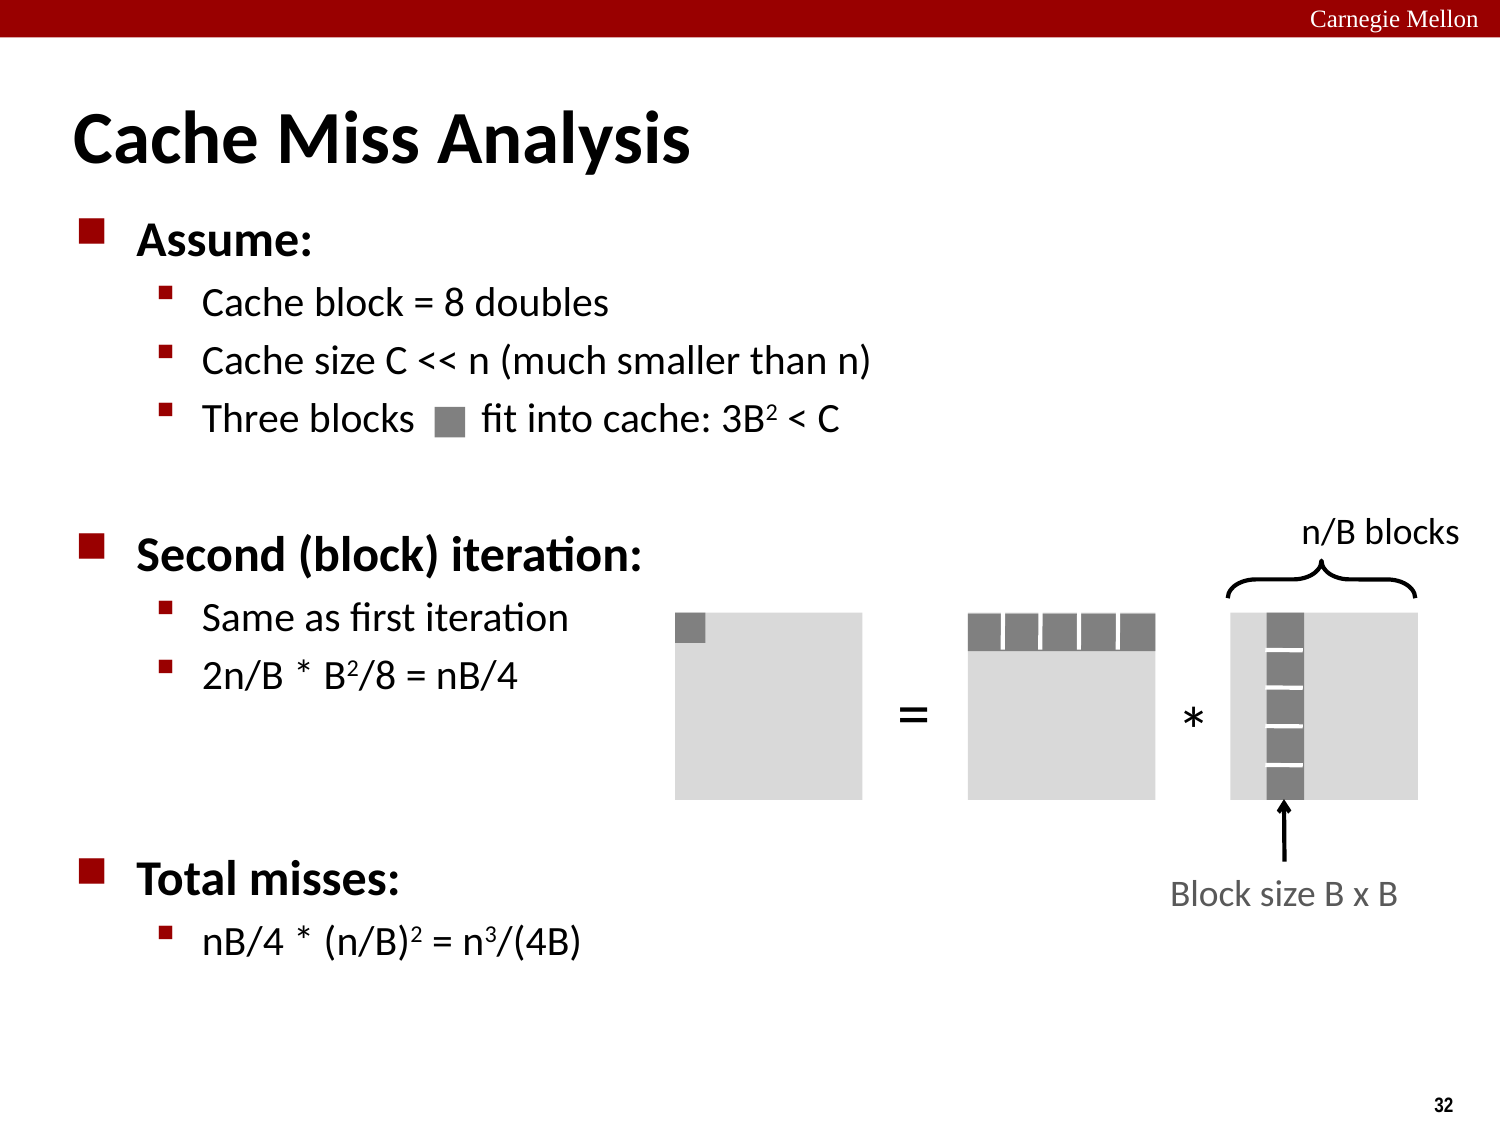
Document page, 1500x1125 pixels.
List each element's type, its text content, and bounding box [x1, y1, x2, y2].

text_box [1230, 612, 1266, 687]
text_box Block size B x B [1155, 861, 1414, 922]
text_box [1266, 736, 1305, 800]
text_box [1266, 612, 1305, 687]
text_box [1227, 560, 1416, 599]
text_box n/B blocks [1286, 499, 1475, 560]
text_box * [1162, 680, 1226, 776]
text_box [967, 652, 1156, 800]
text_box [1230, 735, 1266, 800]
text_box [675, 612, 863, 800]
text_box [967, 613, 1156, 652]
text_box [675, 612, 706, 643]
title Cache Miss Analysis [58, 71, 1305, 197]
text_box = [883, 662, 947, 758]
text_box [1305, 612, 1418, 800]
text_box [434, 406, 466, 438]
list Assume: Cache block = 8 doubles Cache size C << n (much smaller than n) Three blocks fit into cache: 3B2 < C Second (block) iteration: Same as first iteration 2n/B * B2/8 = nB/4 Total misses: nB/4 * (n/B)2 = n3/(4B) [64, 198, 1361, 1076]
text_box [1226, 688, 1342, 727]
